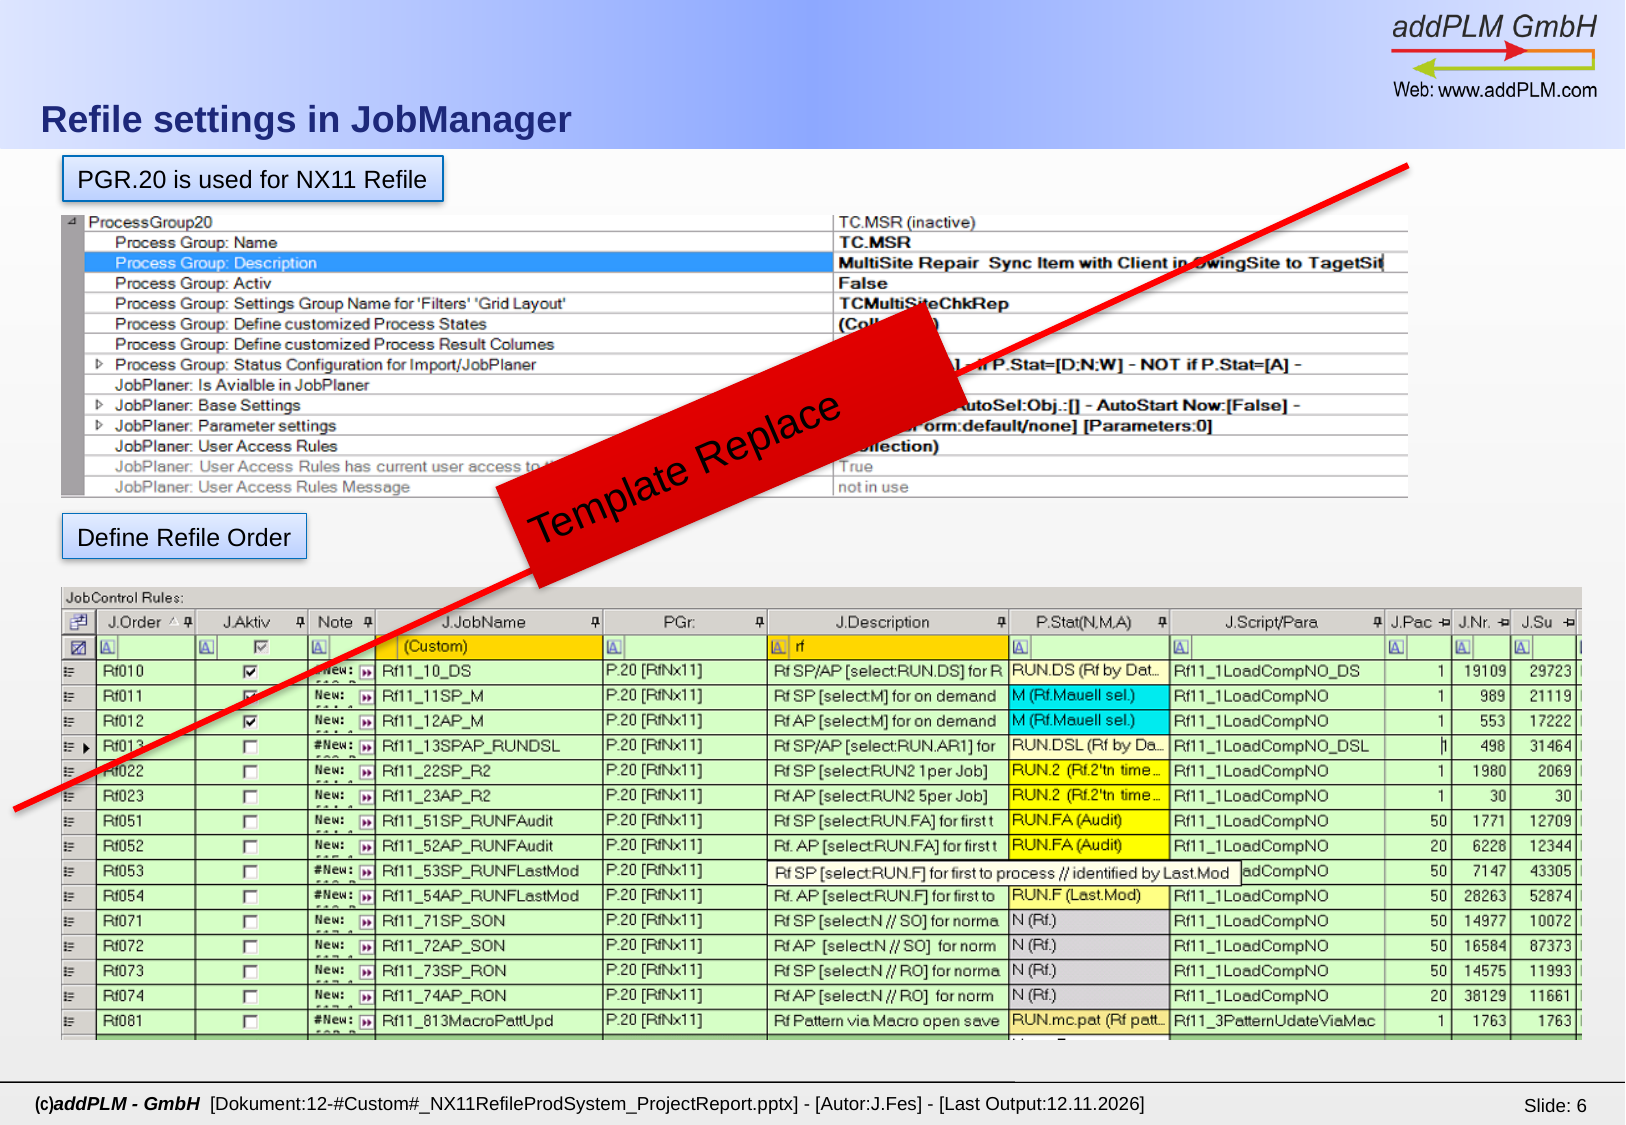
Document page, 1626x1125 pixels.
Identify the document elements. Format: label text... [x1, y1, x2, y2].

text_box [13, 165, 1409, 810]
picture [1391, 14, 1597, 97]
title Refile settings in JobManager [40, 67, 1582, 131]
text_box PGR.20 is used for NX11 Refile [62, 155, 444, 163]
picture [61, 587, 1582, 1040]
